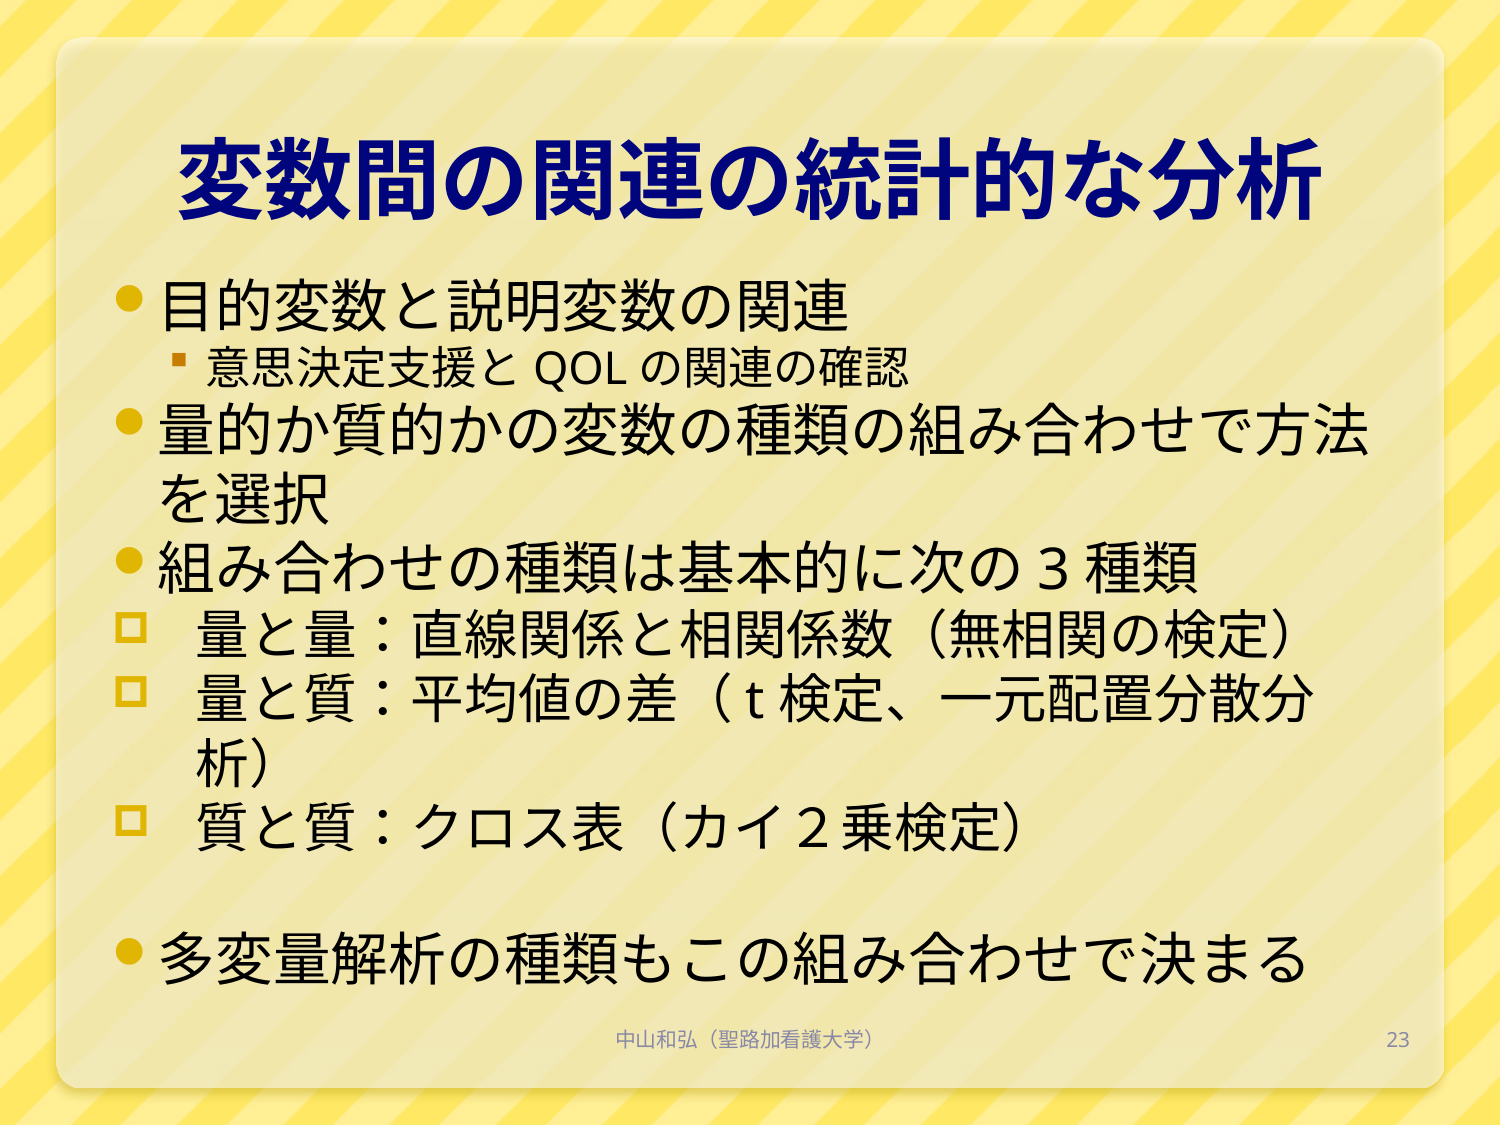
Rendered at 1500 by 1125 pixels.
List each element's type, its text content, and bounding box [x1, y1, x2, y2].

footer 中山和弘（聖路加看護大学） [512, 1019, 988, 1080]
list 目的変数と説明変数の関連 意思決定支援とQOLの関連の確認 量的か質的かの変数の種類の組み合わせで方法を選択 組み合わせの種類は基本的に次の3種類 量と量：直線関係と相関係数（無相関の検定） 量と質：平均値の差（t検定、一元配置分散分析） 質と質：クロス表（カイ２乗検定） 多変量解析の種類もこの組み合わせで決まる [75, 262, 1425, 1005]
slide_number 23 [1074, 1019, 1425, 1080]
title 変数間の関連の統計的な分析 [75, 50, 1425, 238]
text_box ｒ2 [0, 0, 1500, 1125]
